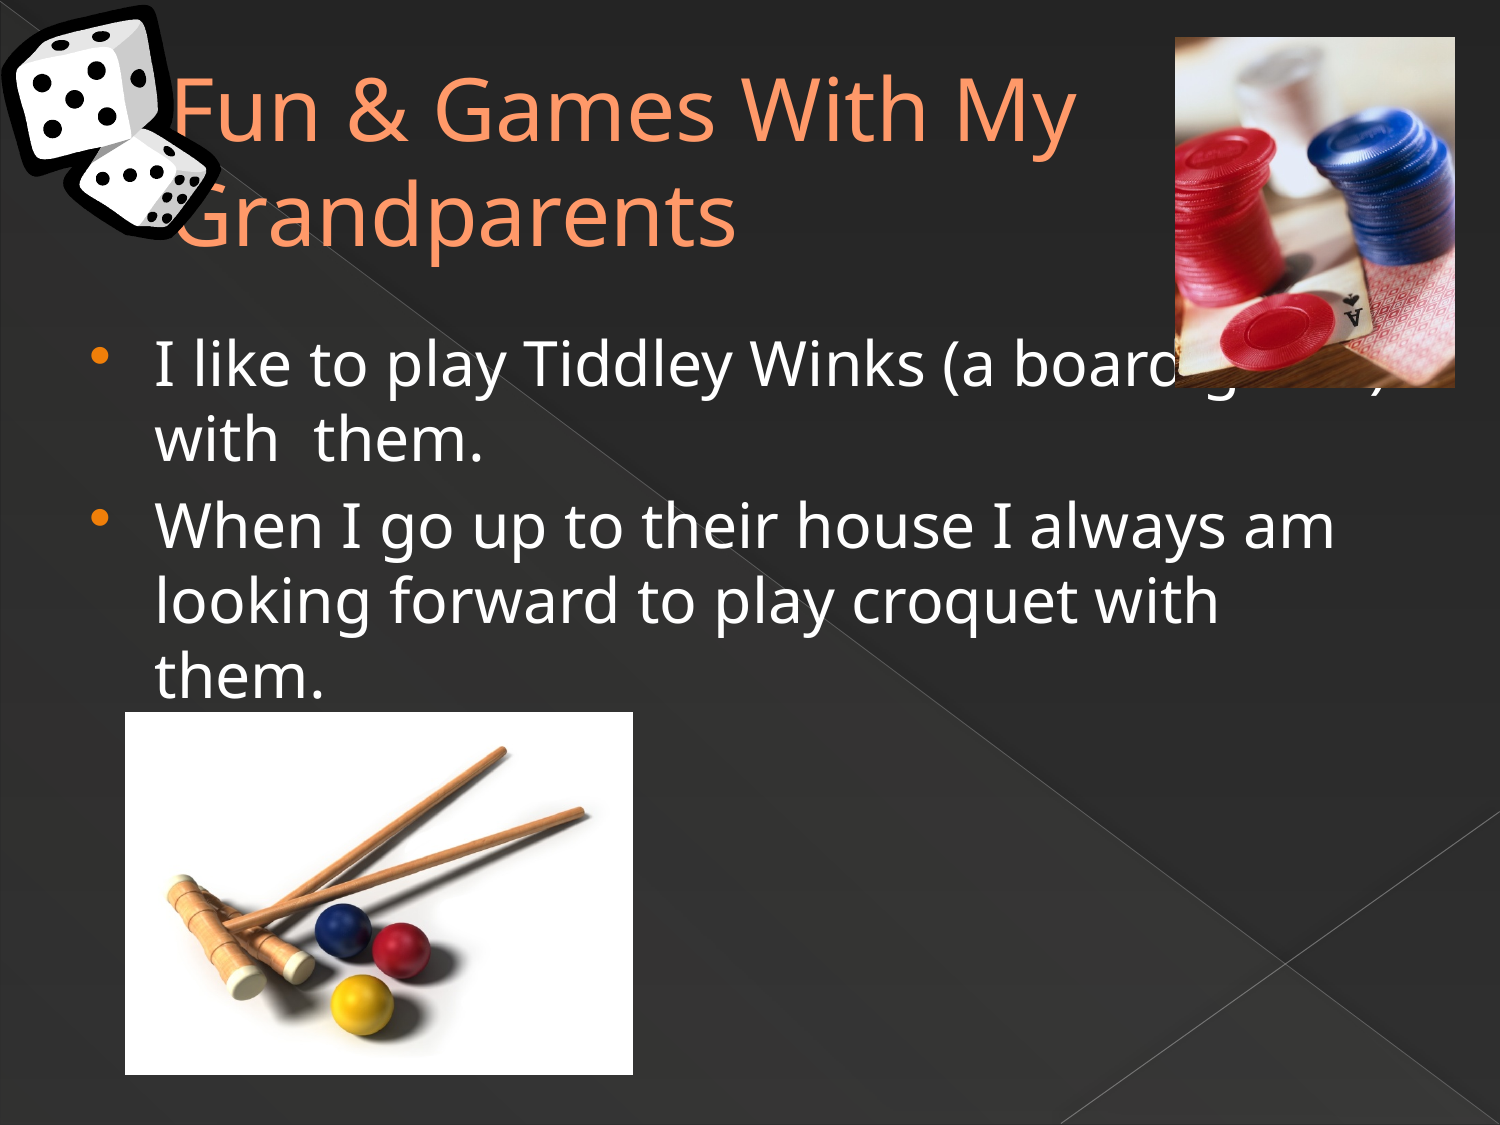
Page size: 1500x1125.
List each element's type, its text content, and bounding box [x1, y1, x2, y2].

title Fun & Games With My Grandparents [75, 43, 1165, 274]
picture [0, 0, 227, 246]
picture [1174, 37, 1456, 388]
picture [124, 712, 633, 1076]
list I like to play Tiddley Winks (a board game) with them. When I go up to their house I always am looking forward to play croquet with them. [66, 316, 1417, 1067]
